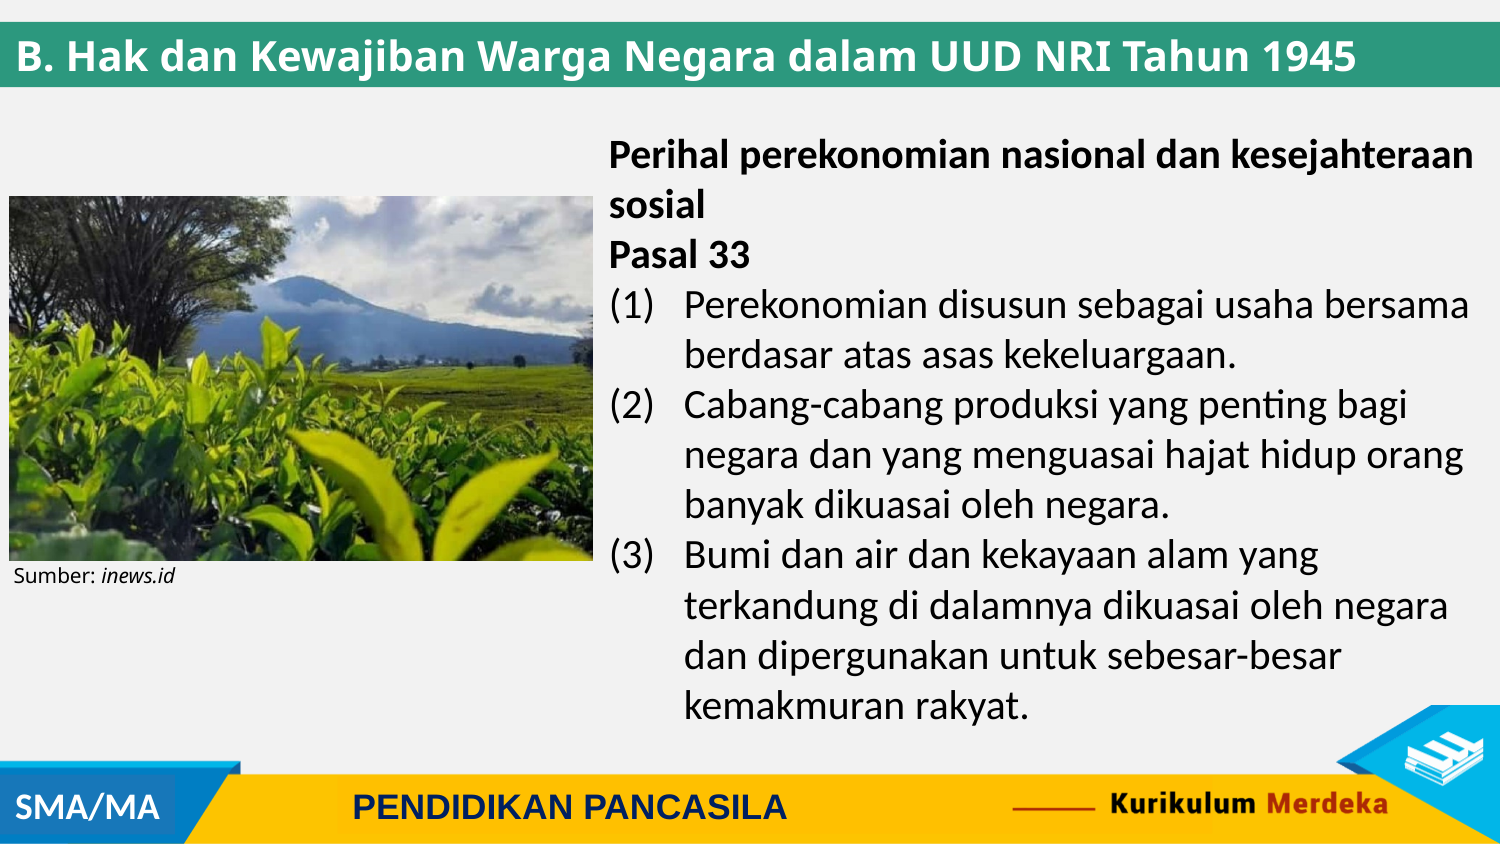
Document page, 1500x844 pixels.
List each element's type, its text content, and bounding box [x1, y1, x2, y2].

text_box Perihal perekonomian nasional dan kesejahteraan sosial Pasal 33 Perekonomian disusun sebagai usaha bersama berdasar atas asas kekeluargaan. Cabang-cabang produksi yang penting bagi negara dan yang menguasai hajat hidup orang banyak dikuasai oleh negara. Bumi dan air dan kekayaan alam yang terkandung di dalamnya dikuasai oleh negara dan dipergunakan untuk sebesar-besar kemakmuran rakyat. [594, 119, 1495, 704]
text_box Sumber: inews.id [0, 555, 359, 595]
picture [9, 196, 593, 562]
text_box B. Hak dan Kewajiban Warga Negara dalam UUD NRI Tahun 1945 [0, 20, 1500, 89]
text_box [0, 705, 1500, 844]
